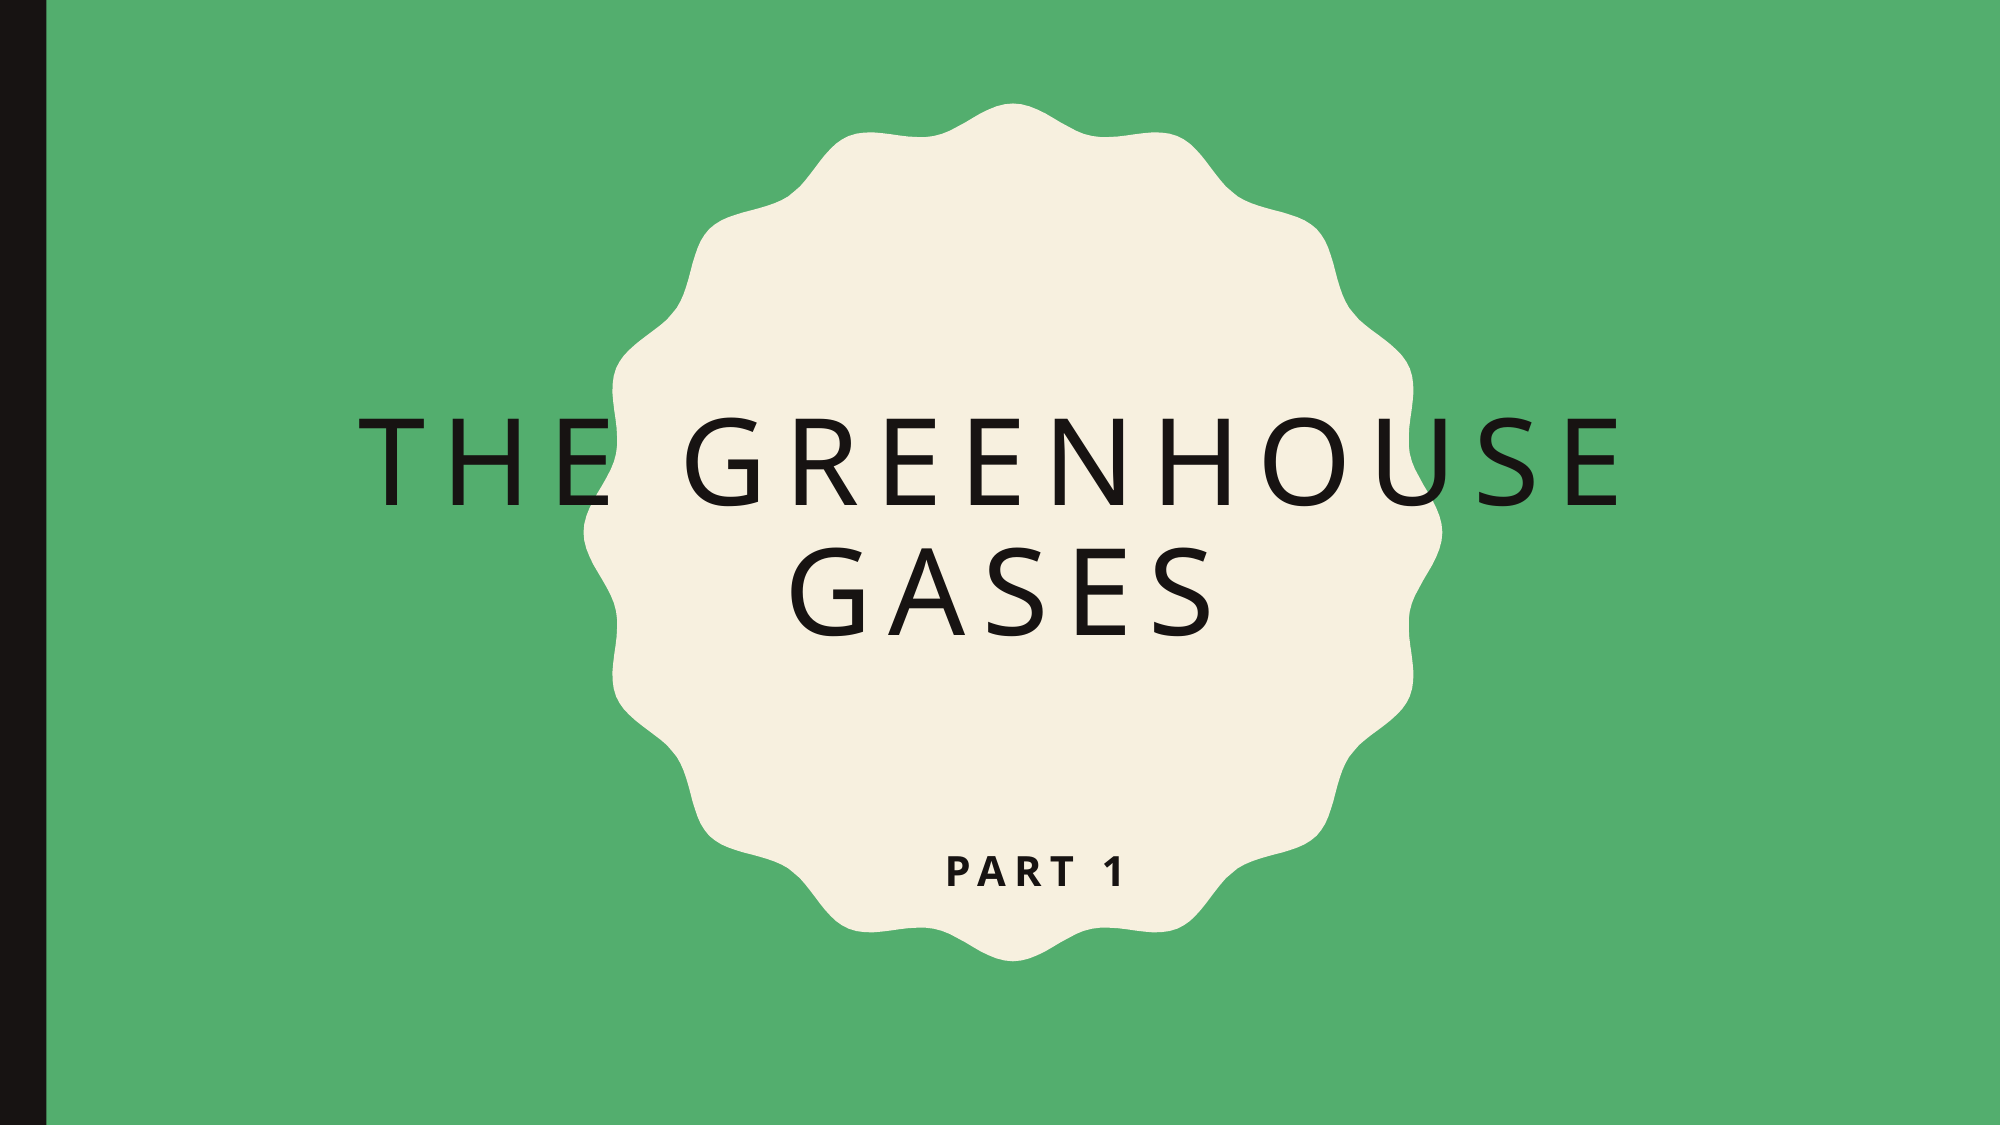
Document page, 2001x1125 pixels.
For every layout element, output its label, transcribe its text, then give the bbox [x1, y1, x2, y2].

subtitle Part 1 [474, 836, 1596, 1015]
title The greenhouse gases [314, 359, 1686, 704]
